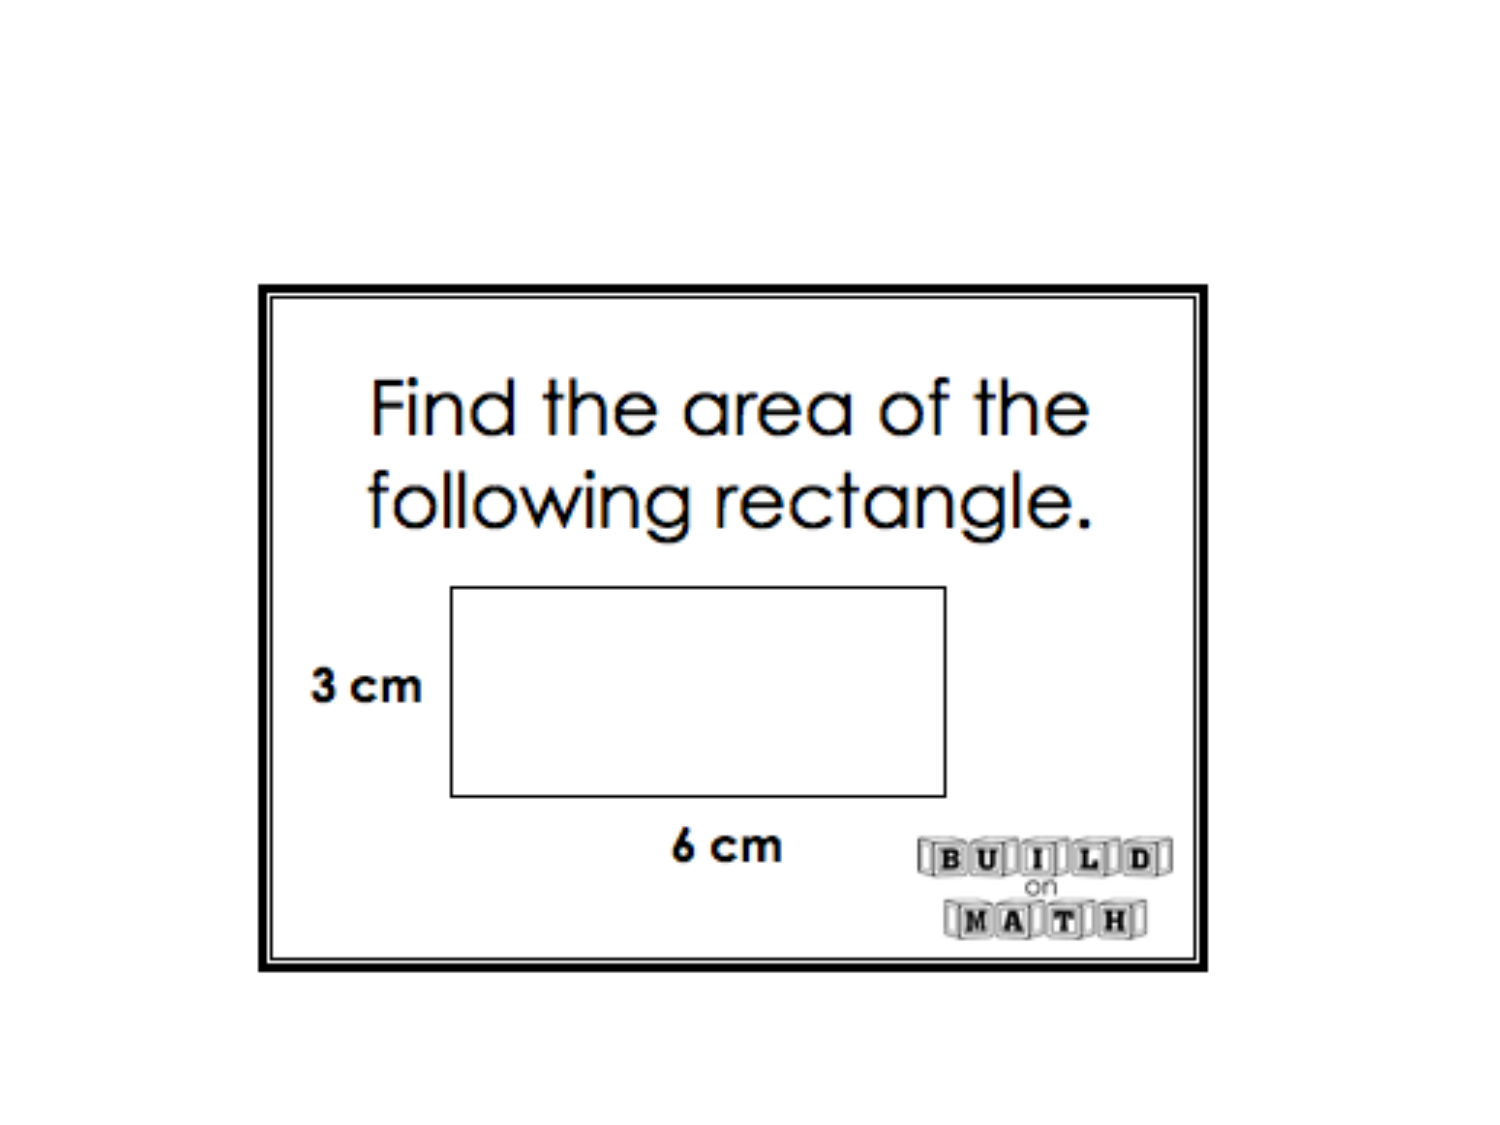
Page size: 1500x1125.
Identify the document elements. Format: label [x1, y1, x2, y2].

list [74, 262, 1426, 1006]
